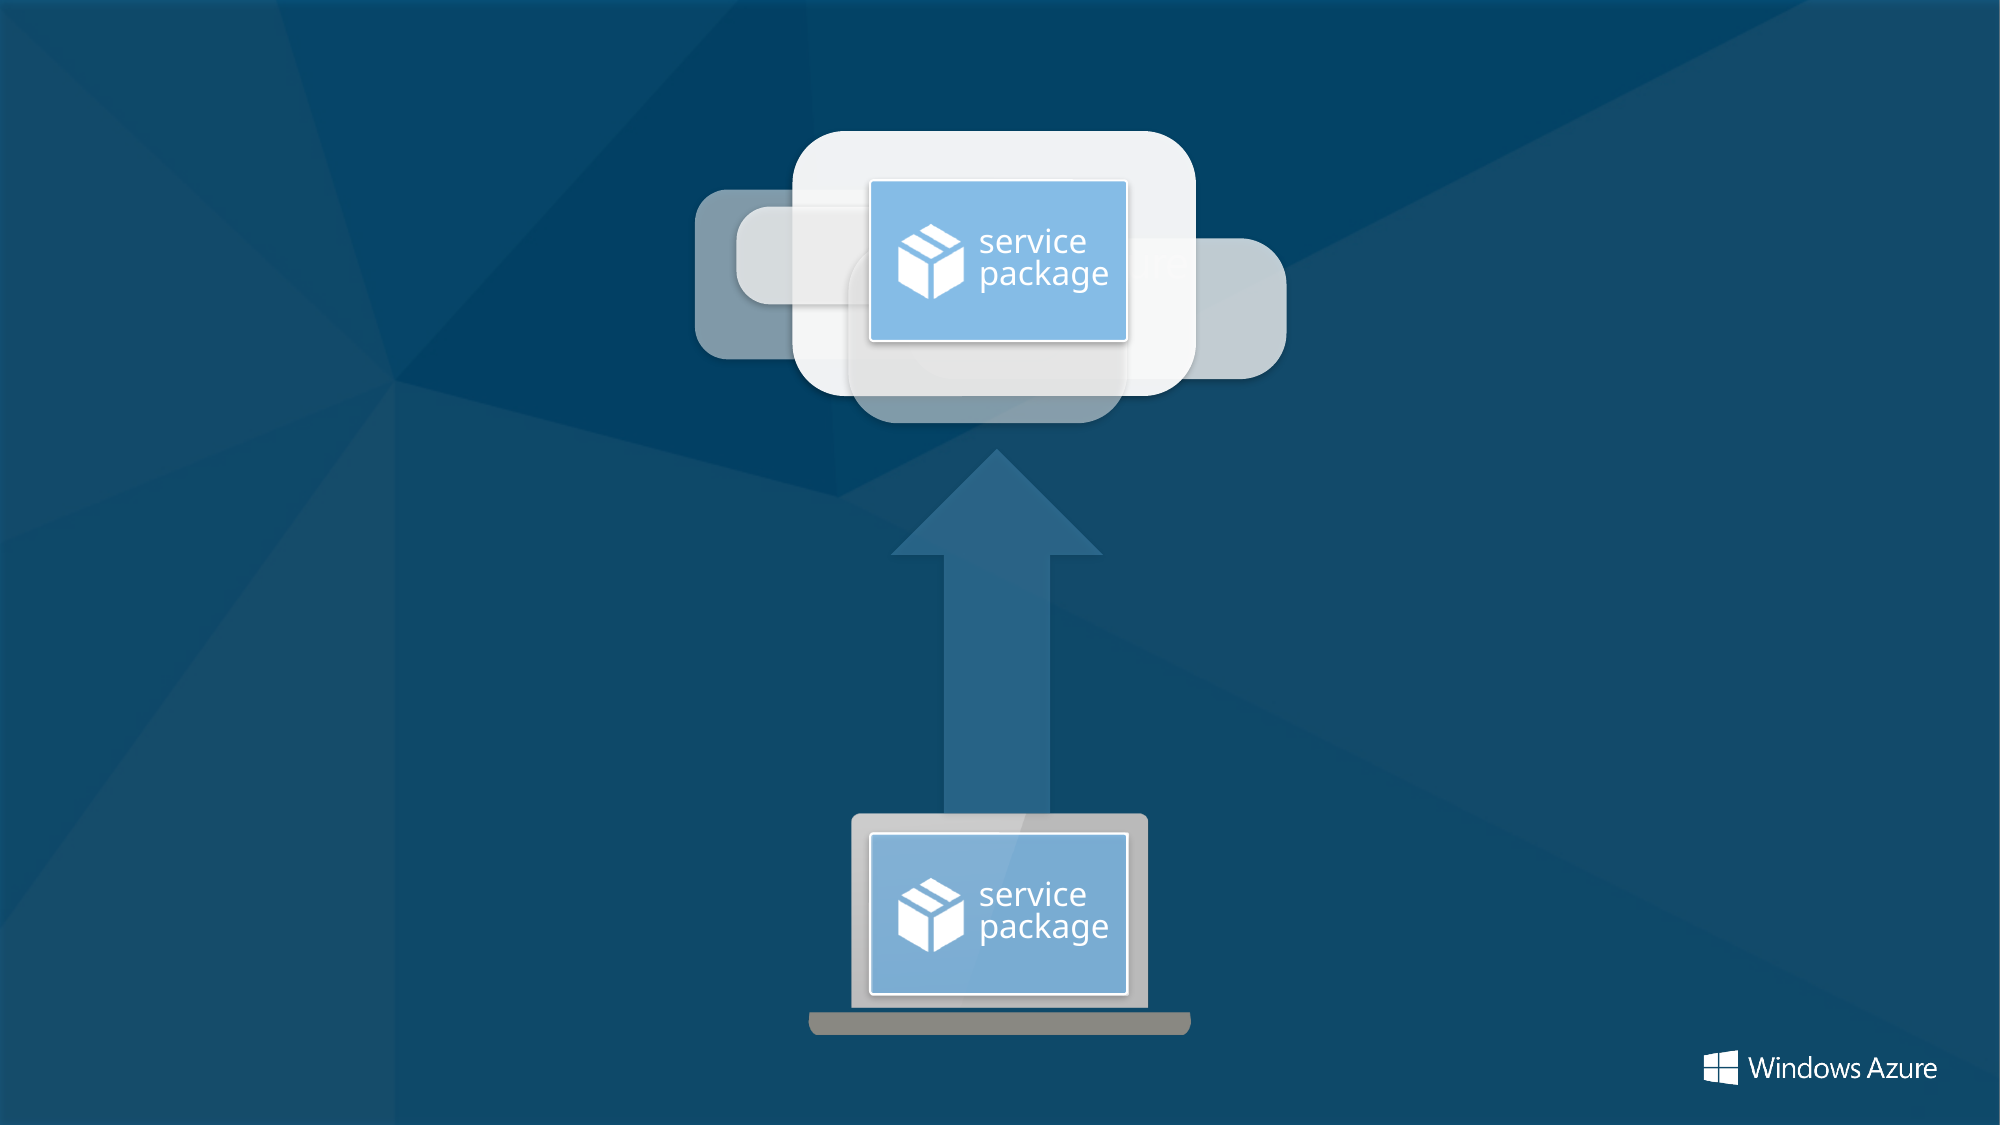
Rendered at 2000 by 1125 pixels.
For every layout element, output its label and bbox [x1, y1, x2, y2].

picture [0, 0, 2000, 1125]
text_box [869, 833, 1128, 995]
text_box [1128, 321, 1197, 397]
text_box [791, 314, 847, 397]
text_box [890, 448, 1104, 812]
text_box [791, 130, 1197, 210]
text_box [694, 188, 789, 361]
text_box [1190, 237, 1288, 380]
text_box [869, 180, 1128, 342]
text_box [847, 321, 1129, 425]
text_box [735, 205, 863, 306]
